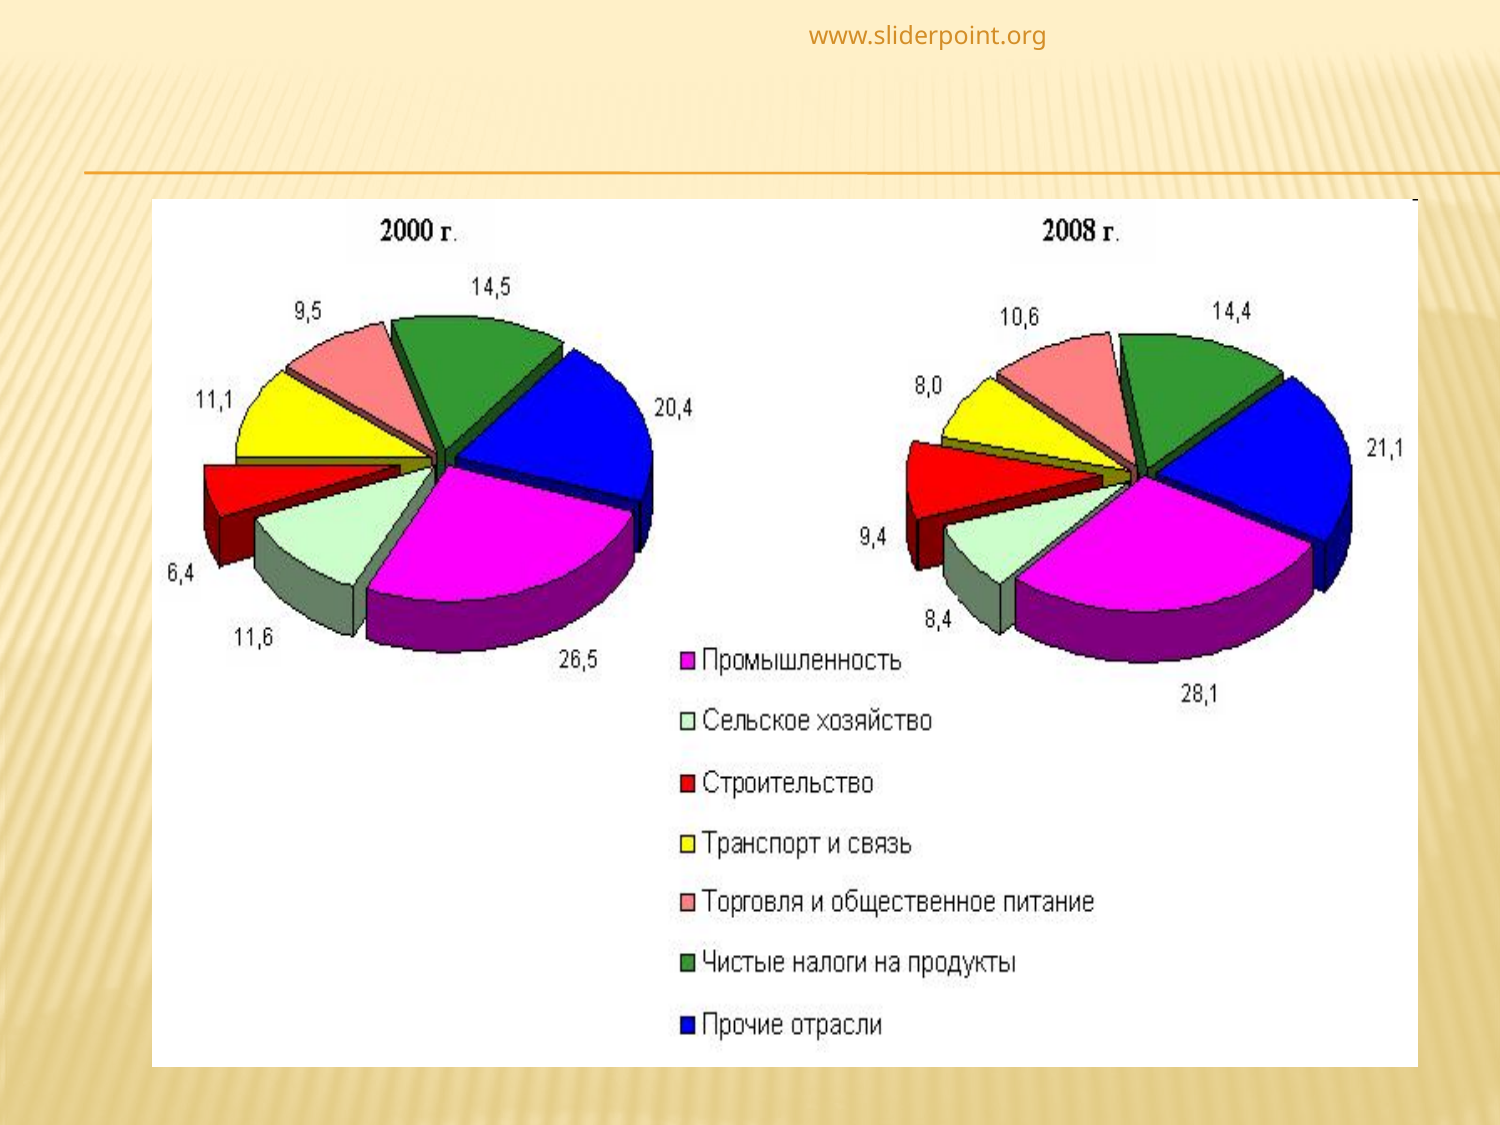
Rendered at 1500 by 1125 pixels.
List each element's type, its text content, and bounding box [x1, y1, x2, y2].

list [151, 198, 1418, 1067]
footer www.sliderpoint.org [587, 12, 1063, 60]
